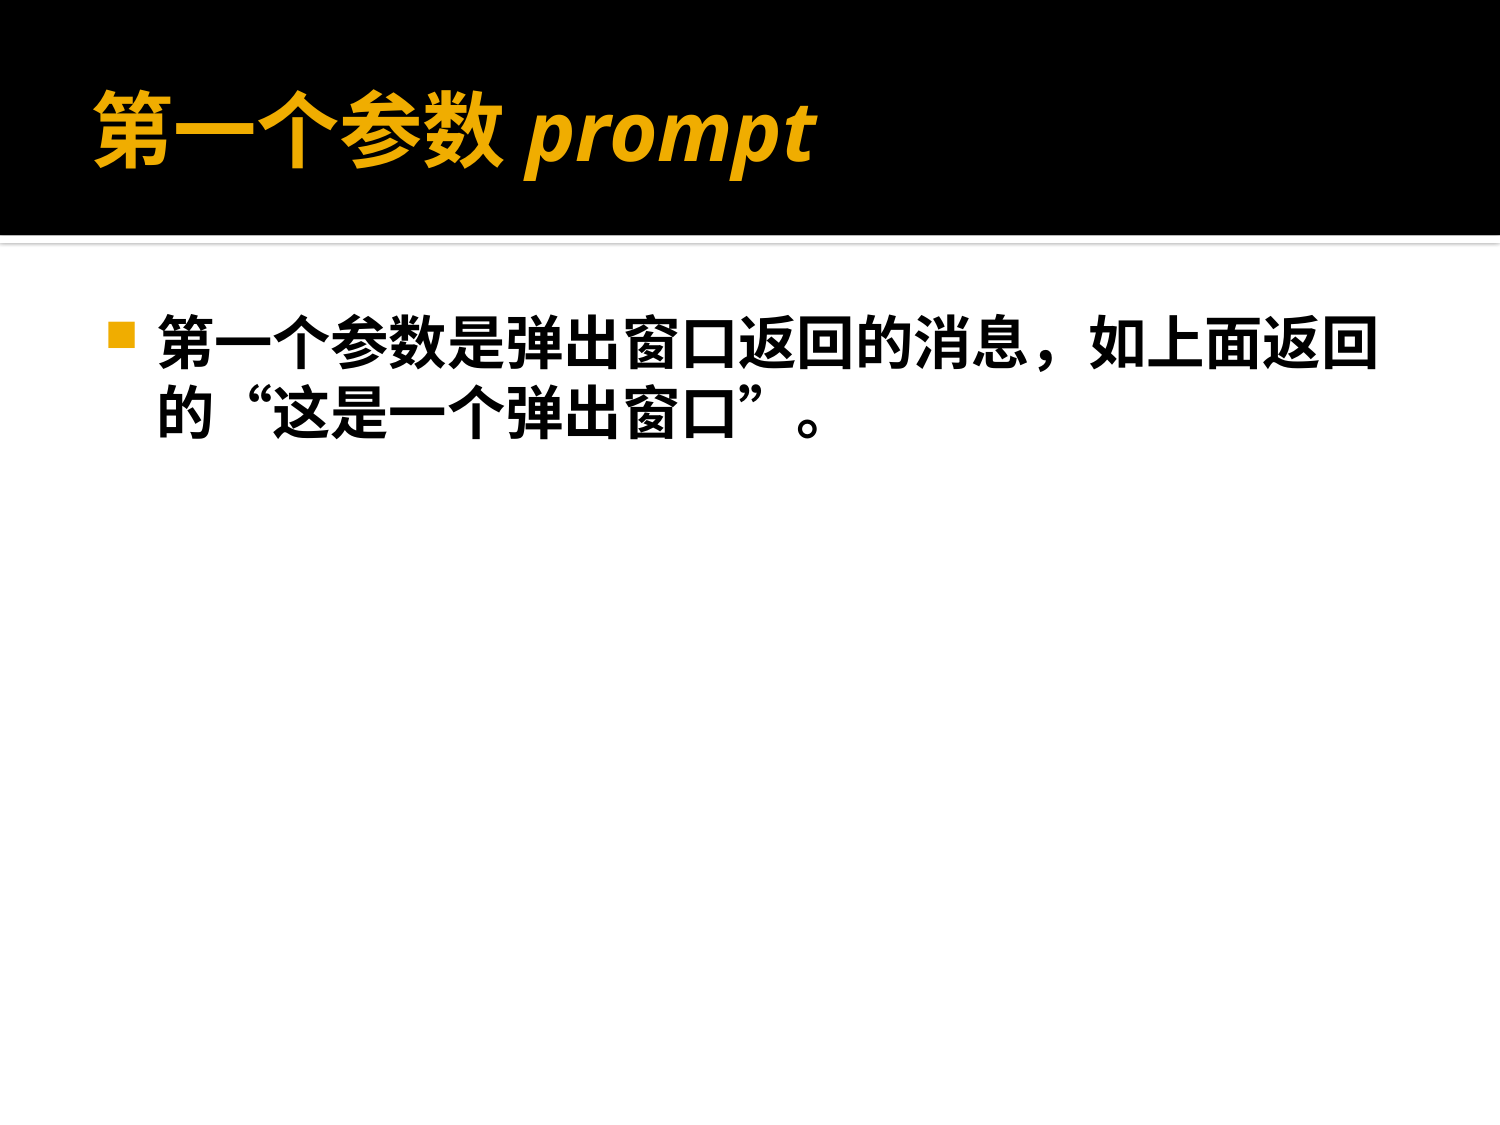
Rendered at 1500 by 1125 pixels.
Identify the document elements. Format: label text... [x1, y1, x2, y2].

list 第一个参数是弹出窗口返回的消息，如上面返回的“这是一个弹出窗口”。 [75, 291, 1425, 1050]
title 第一个参数prompt [75, 25, 1425, 231]
